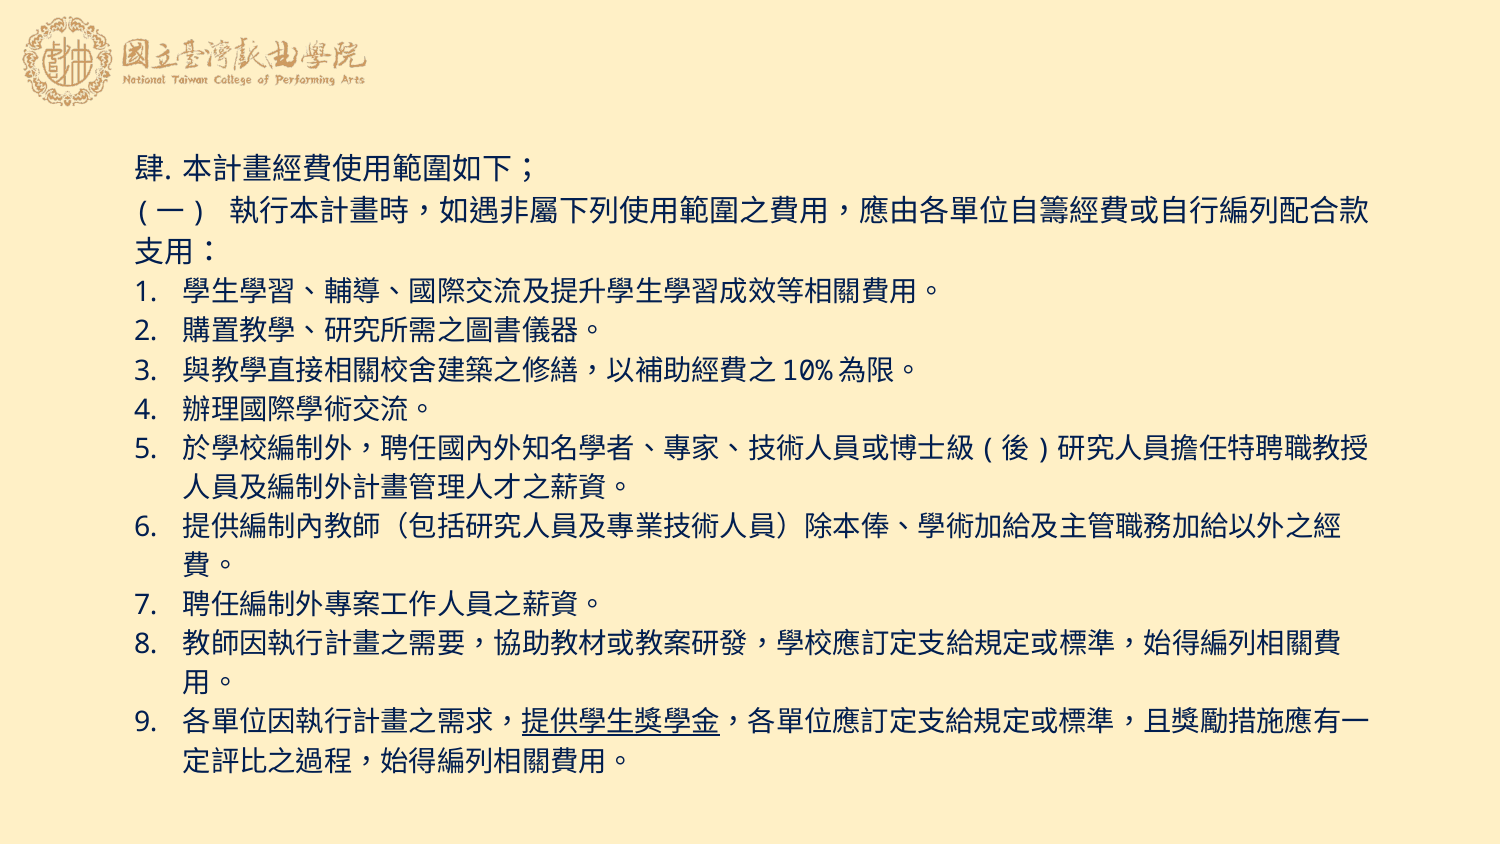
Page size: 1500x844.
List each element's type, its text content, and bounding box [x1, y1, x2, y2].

list 本計畫經費使用範圍如下； (一) 執行本計畫時，如遇非屬下列使用範圍之費用，應由各單位自籌經費或自行編列配合款支用： 學生學習、輔導、國際交流及提升學生學習成效等相關費用。 購置教學、研究所需之圖書儀器。 與教學直接相關校舍建築之修繕，以補助經費之10%為限。 辦理國際學術交流。 於學校編制外，聘任國內外知名學者、專家、技術人員或博士級(後)研究人員擔任特聘職教授人員及編制外計畫管理人才之薪資。 提供編制內教師（包括研究人員及專業技術人員）除本俸、學術加給及主管職務加給以外之經費。 聘任編制外專案工作人員之薪資。 教師因執行計畫之需要，協助教材或教案研發，學校應訂定支給規定或標準，始得編列相關費用。 各單位因執行計畫之需求，提供學生獎學金，各單位應訂定支給規定或標準，且獎勵措施應有一定評比之過程，始得編列相關費用。 [103, 129, 1397, 798]
picture [12, 12, 376, 110]
